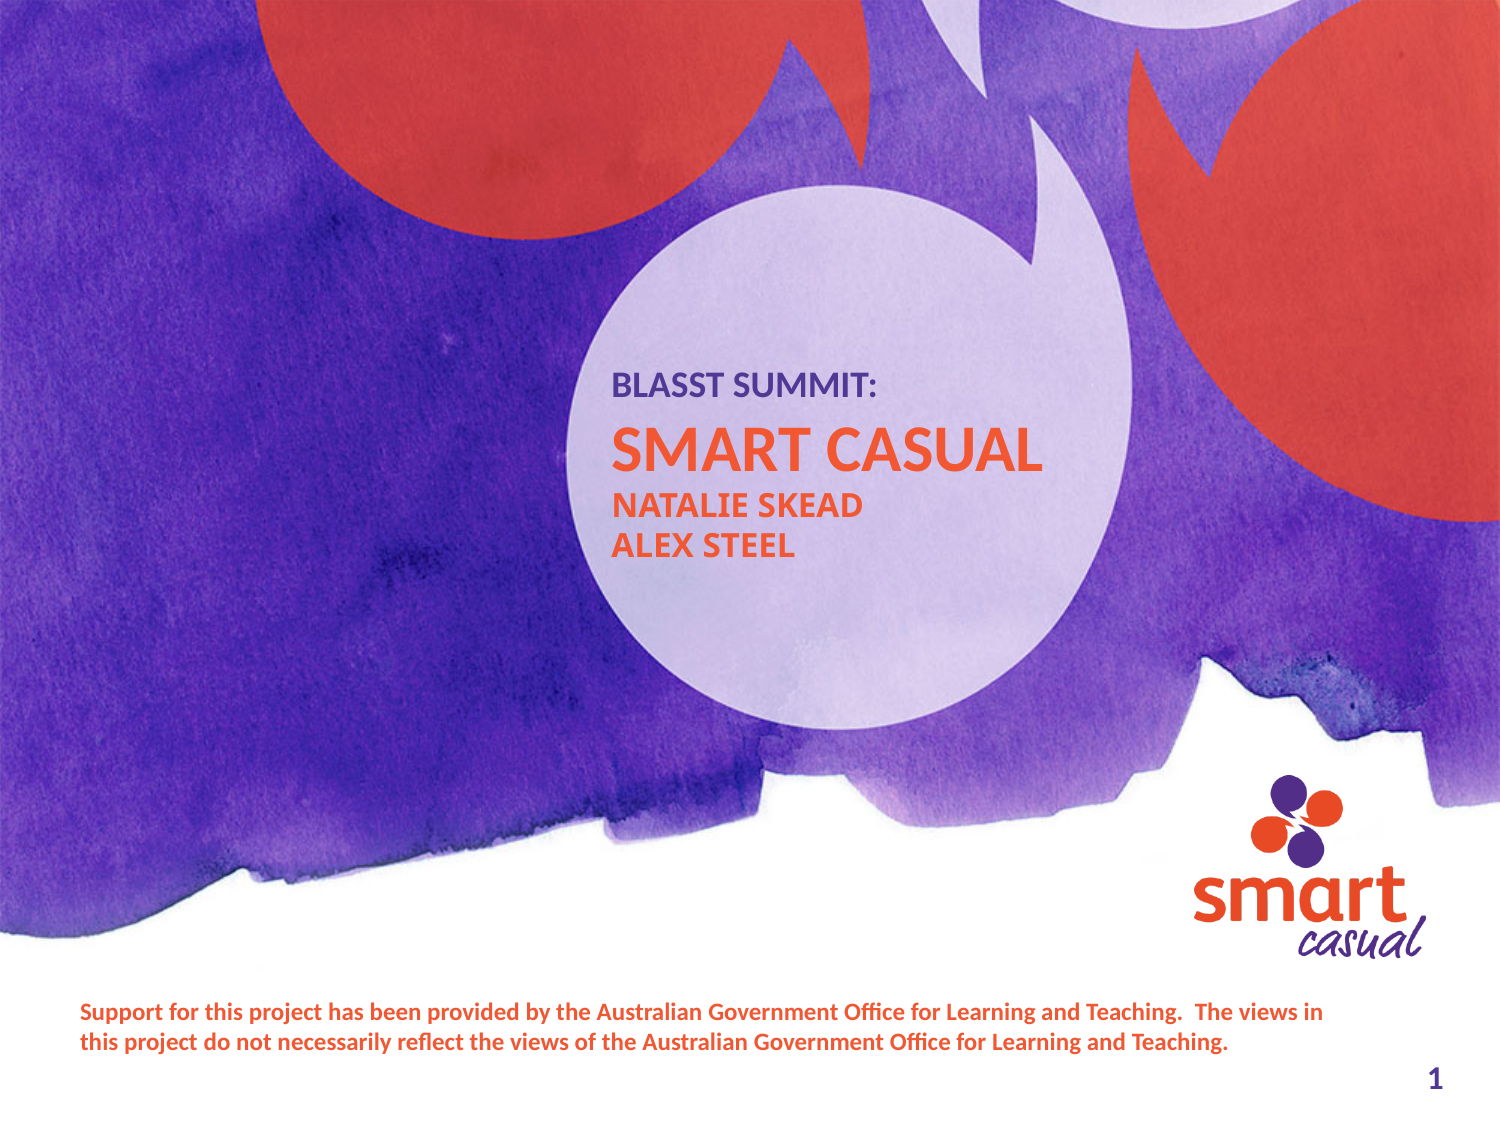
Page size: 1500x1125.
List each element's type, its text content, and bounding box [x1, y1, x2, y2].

title BLASST Summit: SMART CASUAL Natalie Skead Alex Steel [596, 326, 1117, 598]
picture [0, 0, 1500, 1125]
subtitle Support for this project has been provided by the Australian Government Office for Learning and Teaching. The views in this project do not necessarily reflect the views of the Australian Government Office for Learning and Teaching. [64, 987, 1376, 1083]
slide_number 1 [1284, 1046, 1459, 1107]
